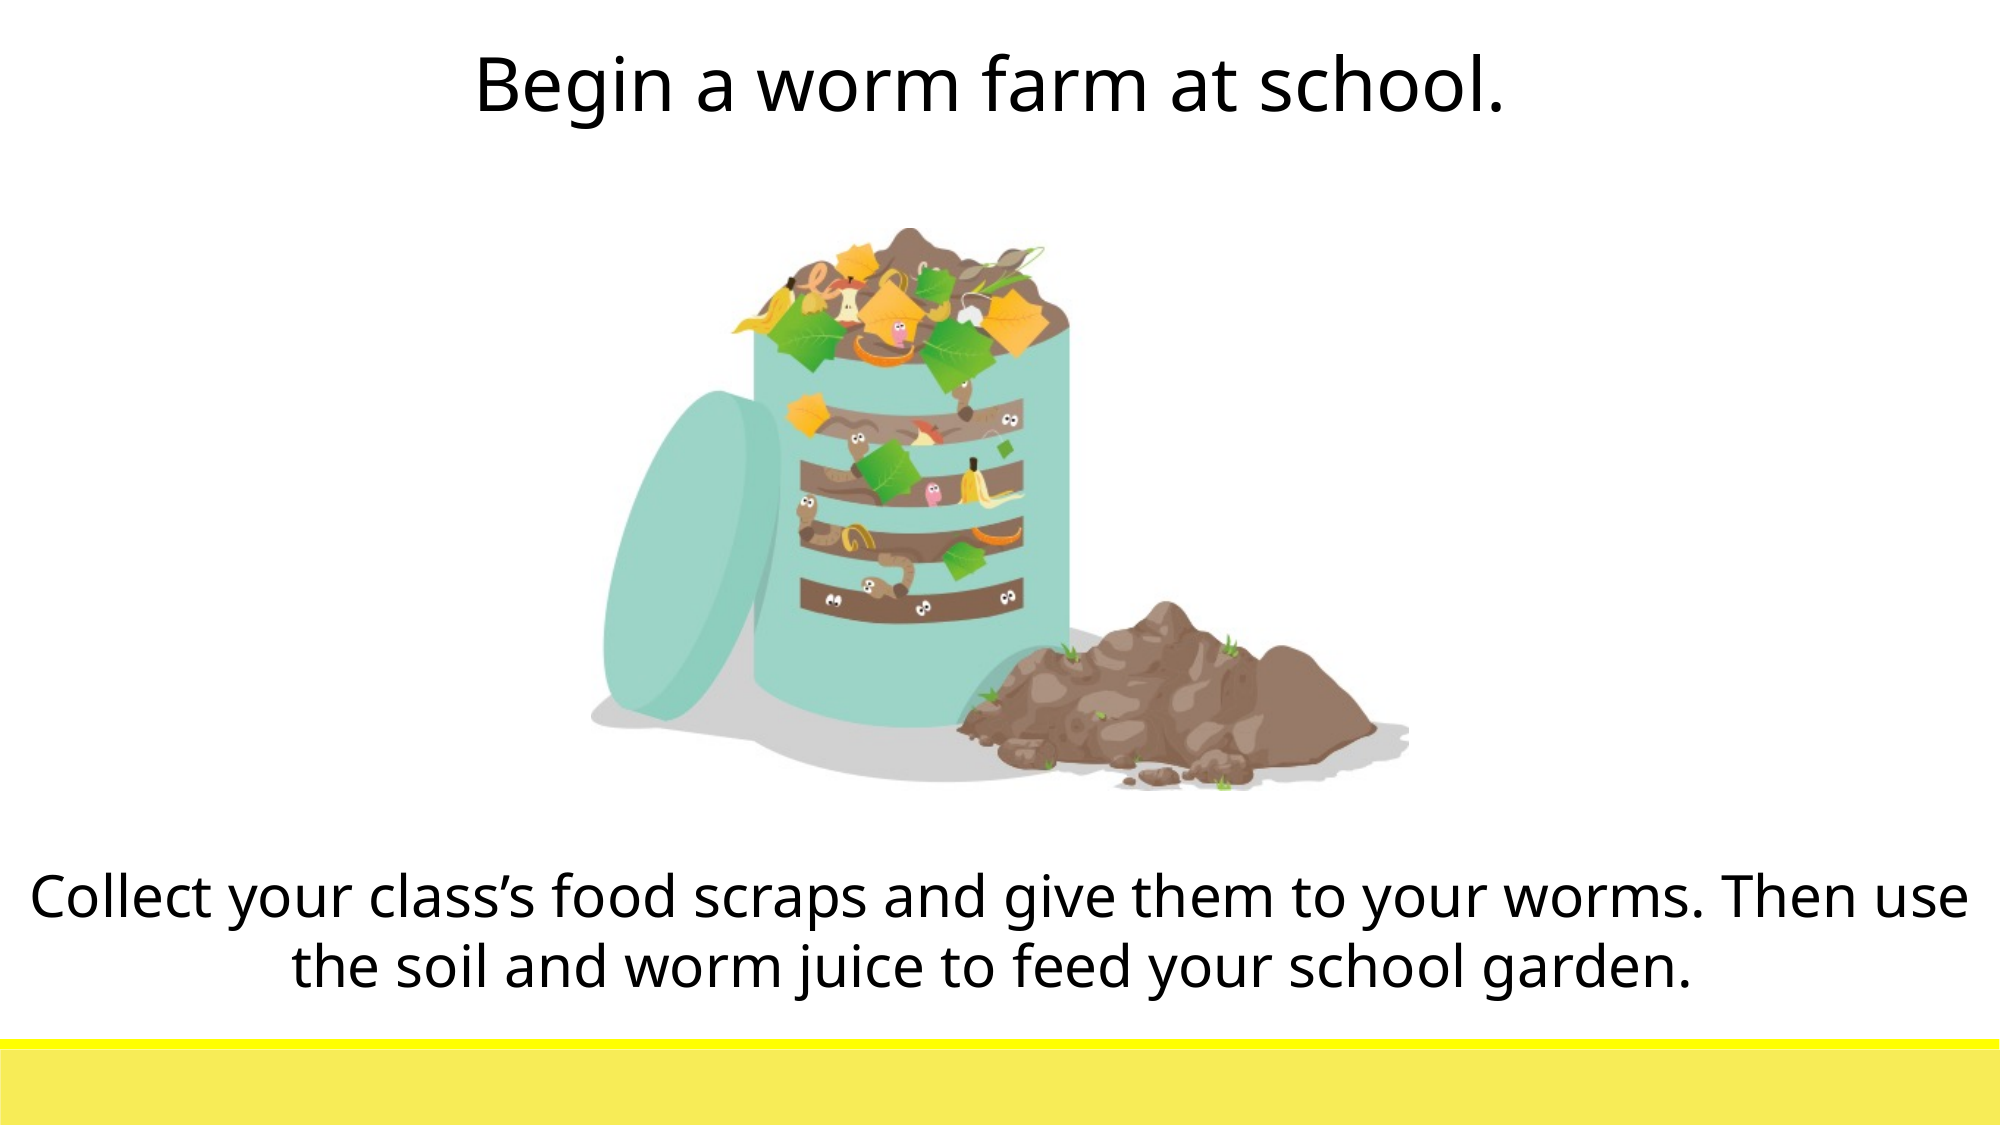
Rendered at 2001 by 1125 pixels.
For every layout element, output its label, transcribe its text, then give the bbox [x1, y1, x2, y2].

text_box Begin a worm farm at school. [0, 29, 2000, 135]
picture [590, 227, 1410, 791]
text_box Collect your class’s food scraps and give them to your worms. Then use the soil and worm juice to feed your school garden. [0, 852, 2000, 1007]
